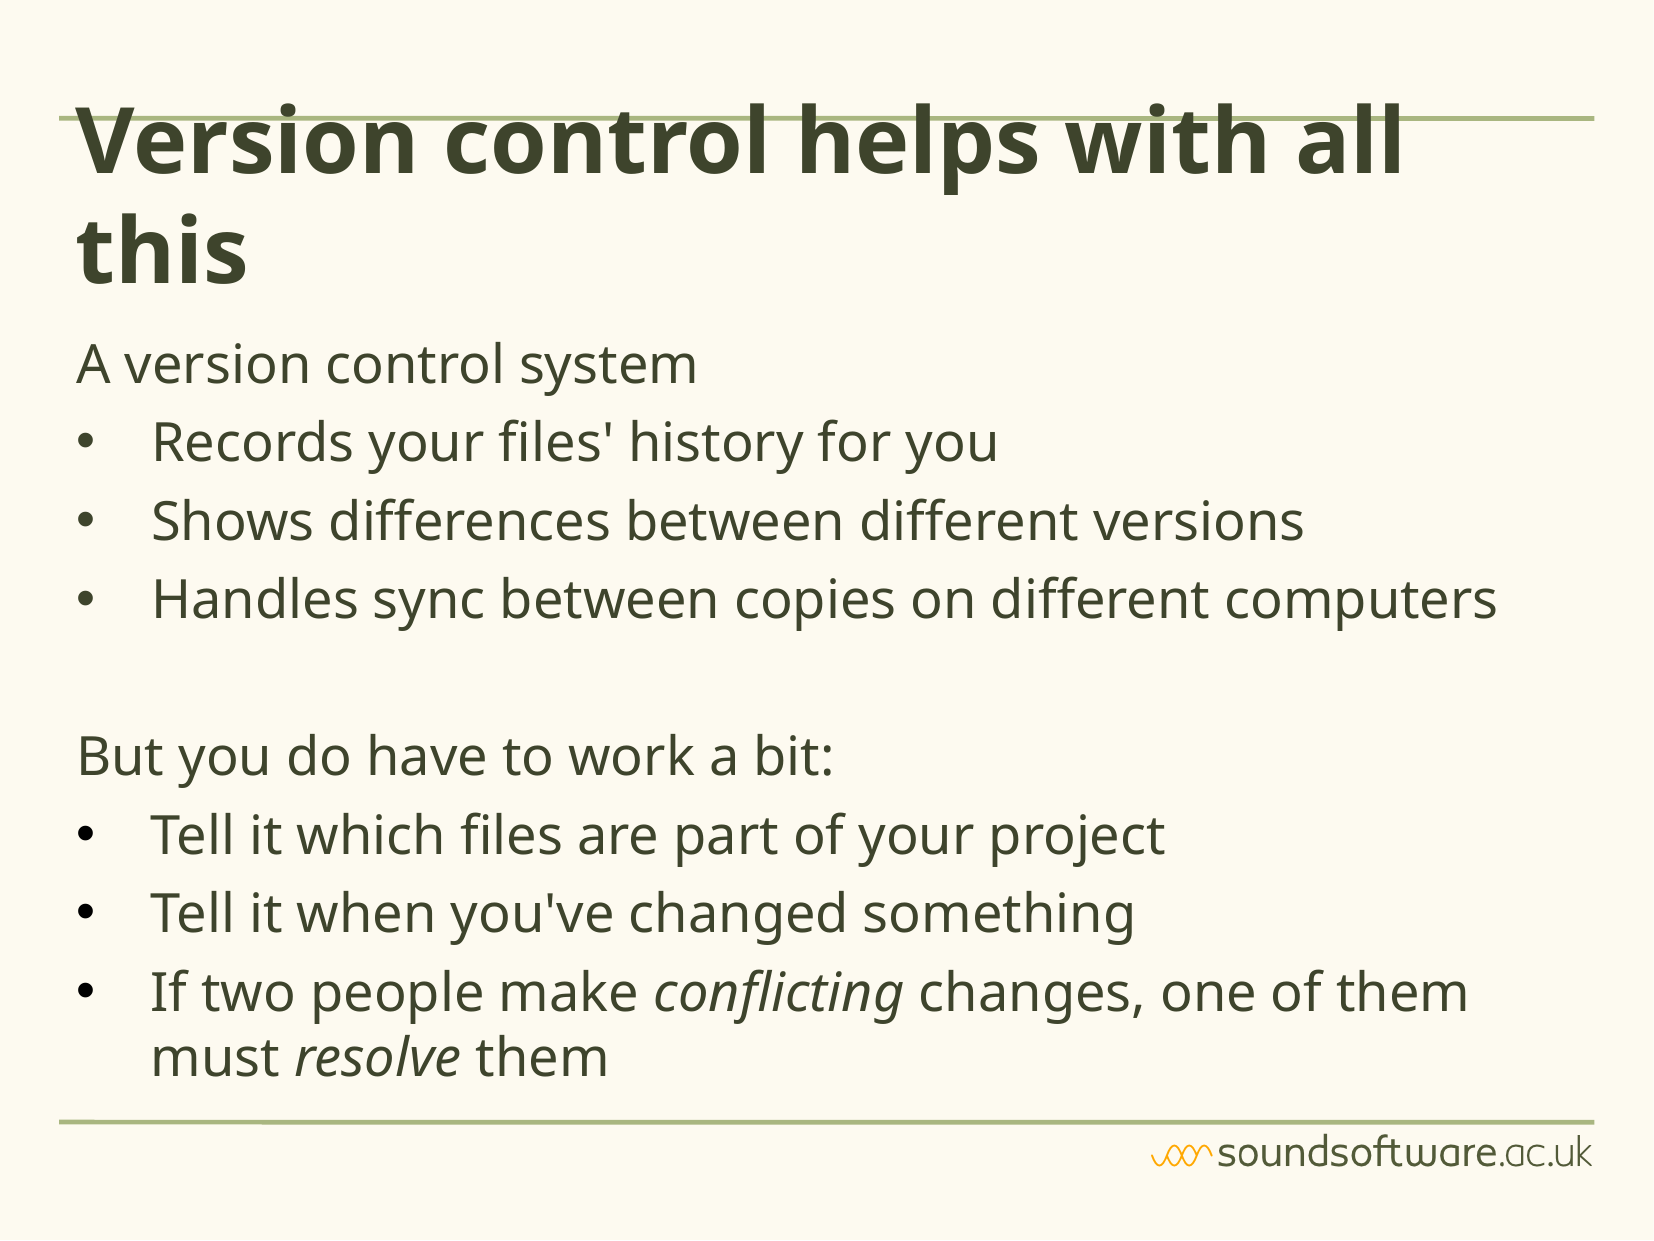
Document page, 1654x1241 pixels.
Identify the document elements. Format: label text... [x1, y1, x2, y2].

text_box A version control system Records your files' history for you Shows differences between different versions Handles sync between copies on different computers But you do have to work a bit: Tell it which files are part of your project Tell it when you've changed something If two people make conflicting changes, one of them must resolve them [59, 321, 1593, 1139]
picture [1151, 1139, 1592, 1167]
title Version control helps with all this [59, 118, 1593, 265]
